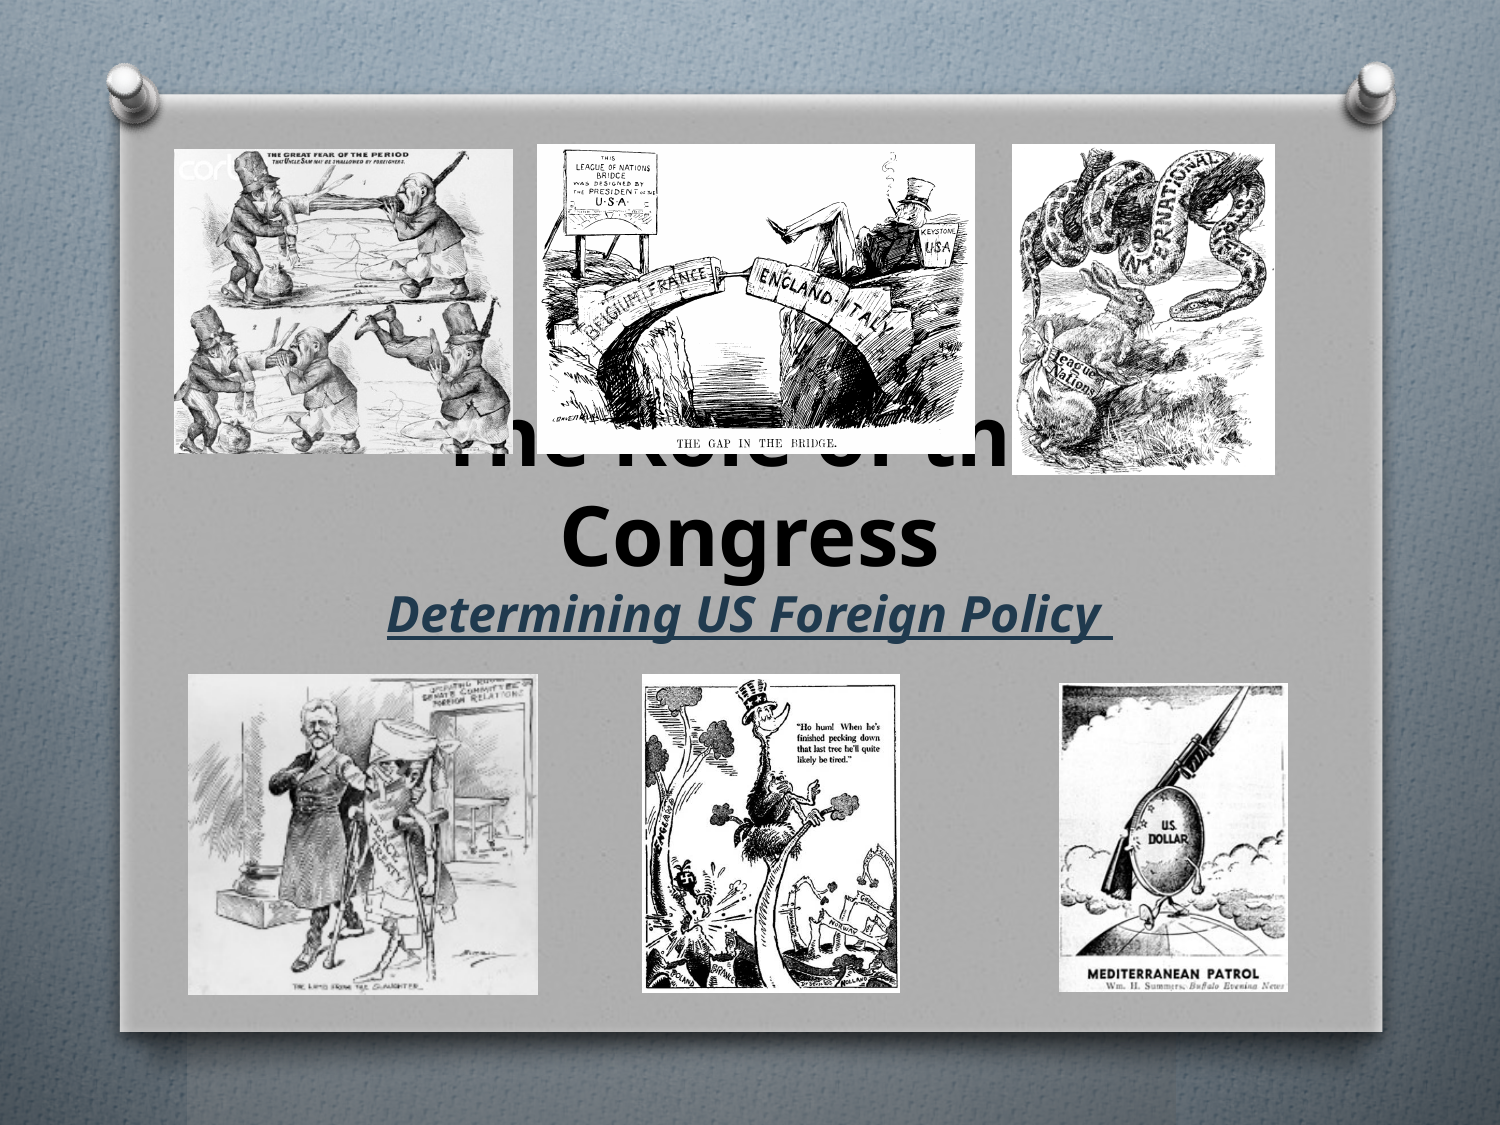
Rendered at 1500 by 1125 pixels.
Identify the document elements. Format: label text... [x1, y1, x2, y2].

title The Role of the Congress [237, 367, 1263, 591]
picture [188, 674, 538, 995]
picture [174, 149, 513, 455]
picture [537, 143, 976, 455]
picture [1317, 35, 1439, 156]
picture [642, 674, 901, 993]
picture [75, 29, 198, 153]
list Determining US Foreign Policy [238, 575, 1262, 675]
picture [1058, 682, 1288, 993]
picture [1012, 144, 1276, 475]
